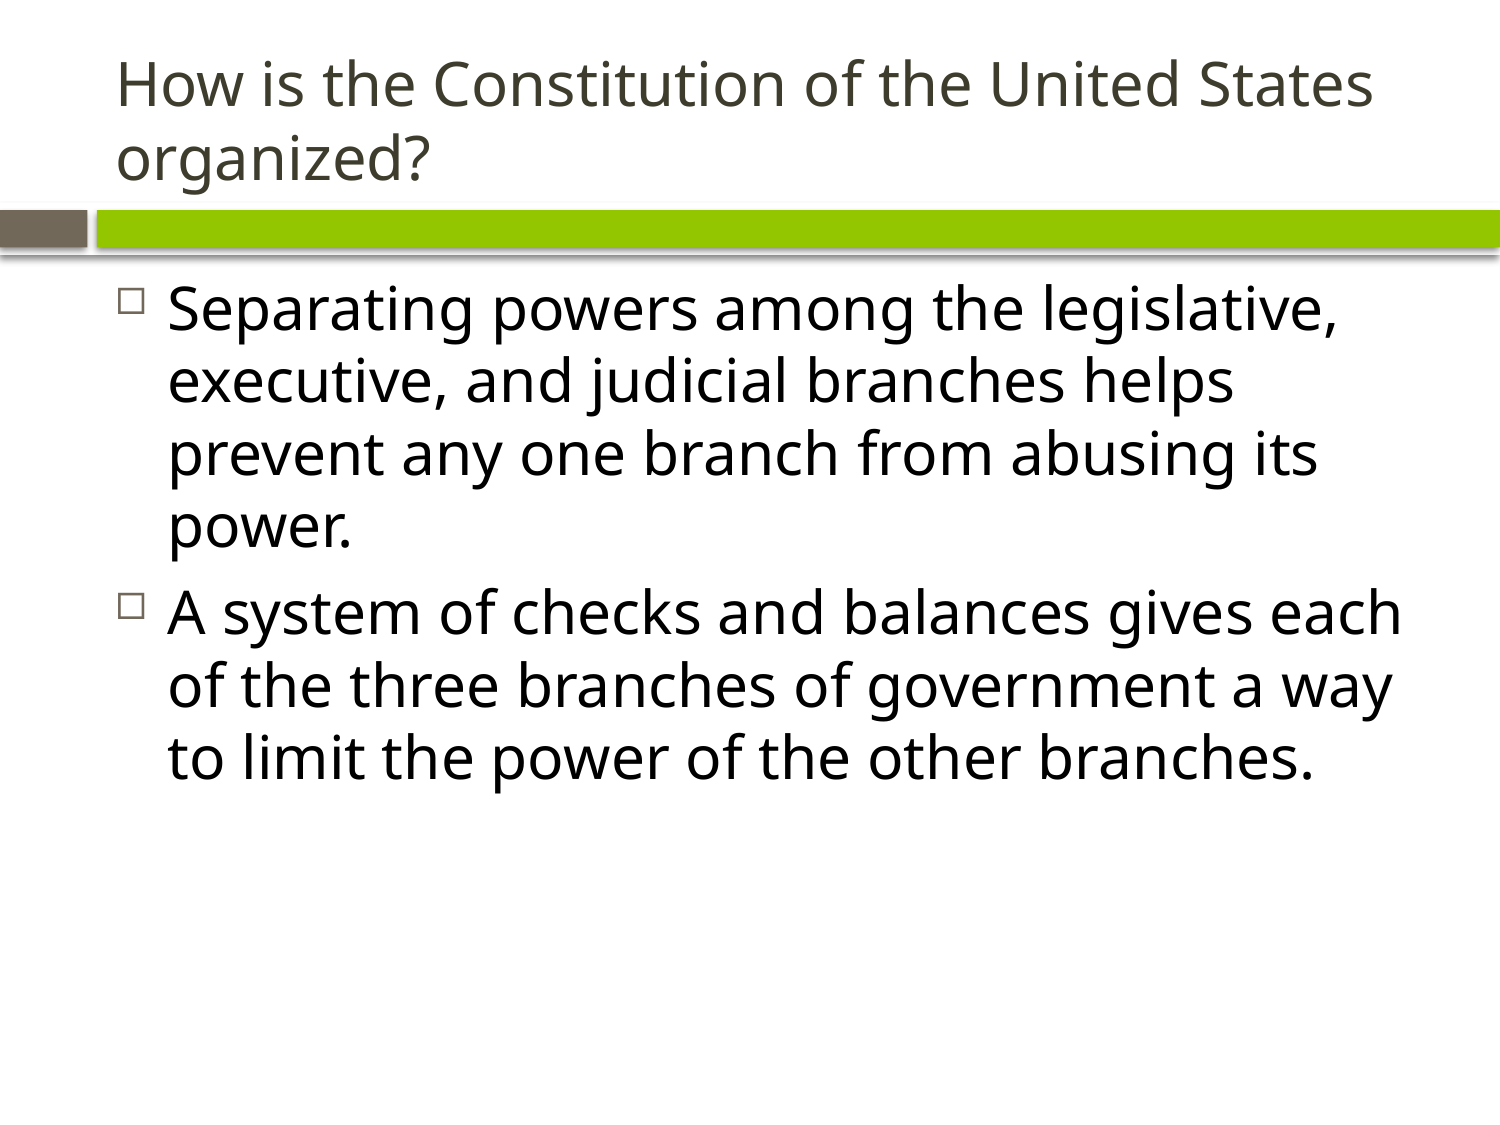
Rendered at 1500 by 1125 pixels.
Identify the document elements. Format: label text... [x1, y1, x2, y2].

title How is the Constitution of the United States organized? [100, 37, 1438, 200]
list Separating powers among the legislative, executive, and judicial branches helps prevent any one branch from abusing its power. A system of checks and balances gives each of the three branches of government a way to limit the power of the other branches. [100, 262, 1438, 1000]
